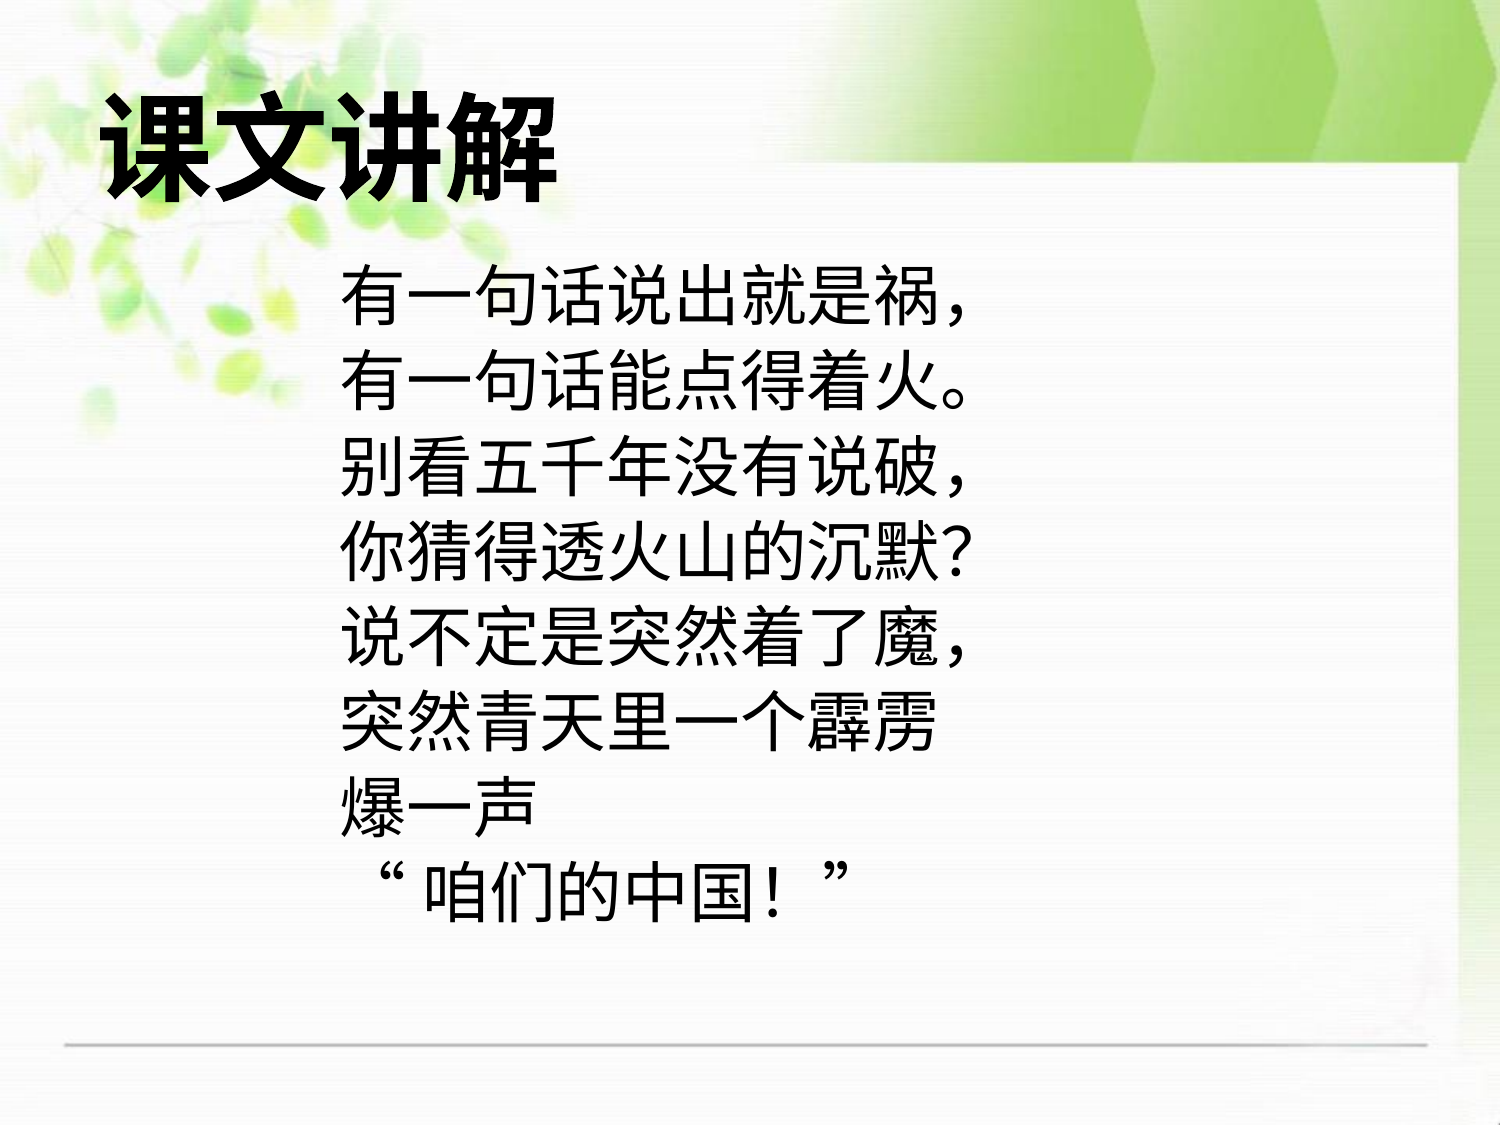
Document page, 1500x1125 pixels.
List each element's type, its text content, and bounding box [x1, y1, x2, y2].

list 有一句话说出就是祸， 有一句话能点得着火。 别看五千年没有说破， 你猜得透火山的沉默？ 说不定是突然着了魔， 突然青天里一个霹雳 爆一声 “咱们的中国！” [324, 255, 1176, 1059]
picture [0, 0, 1500, 1125]
